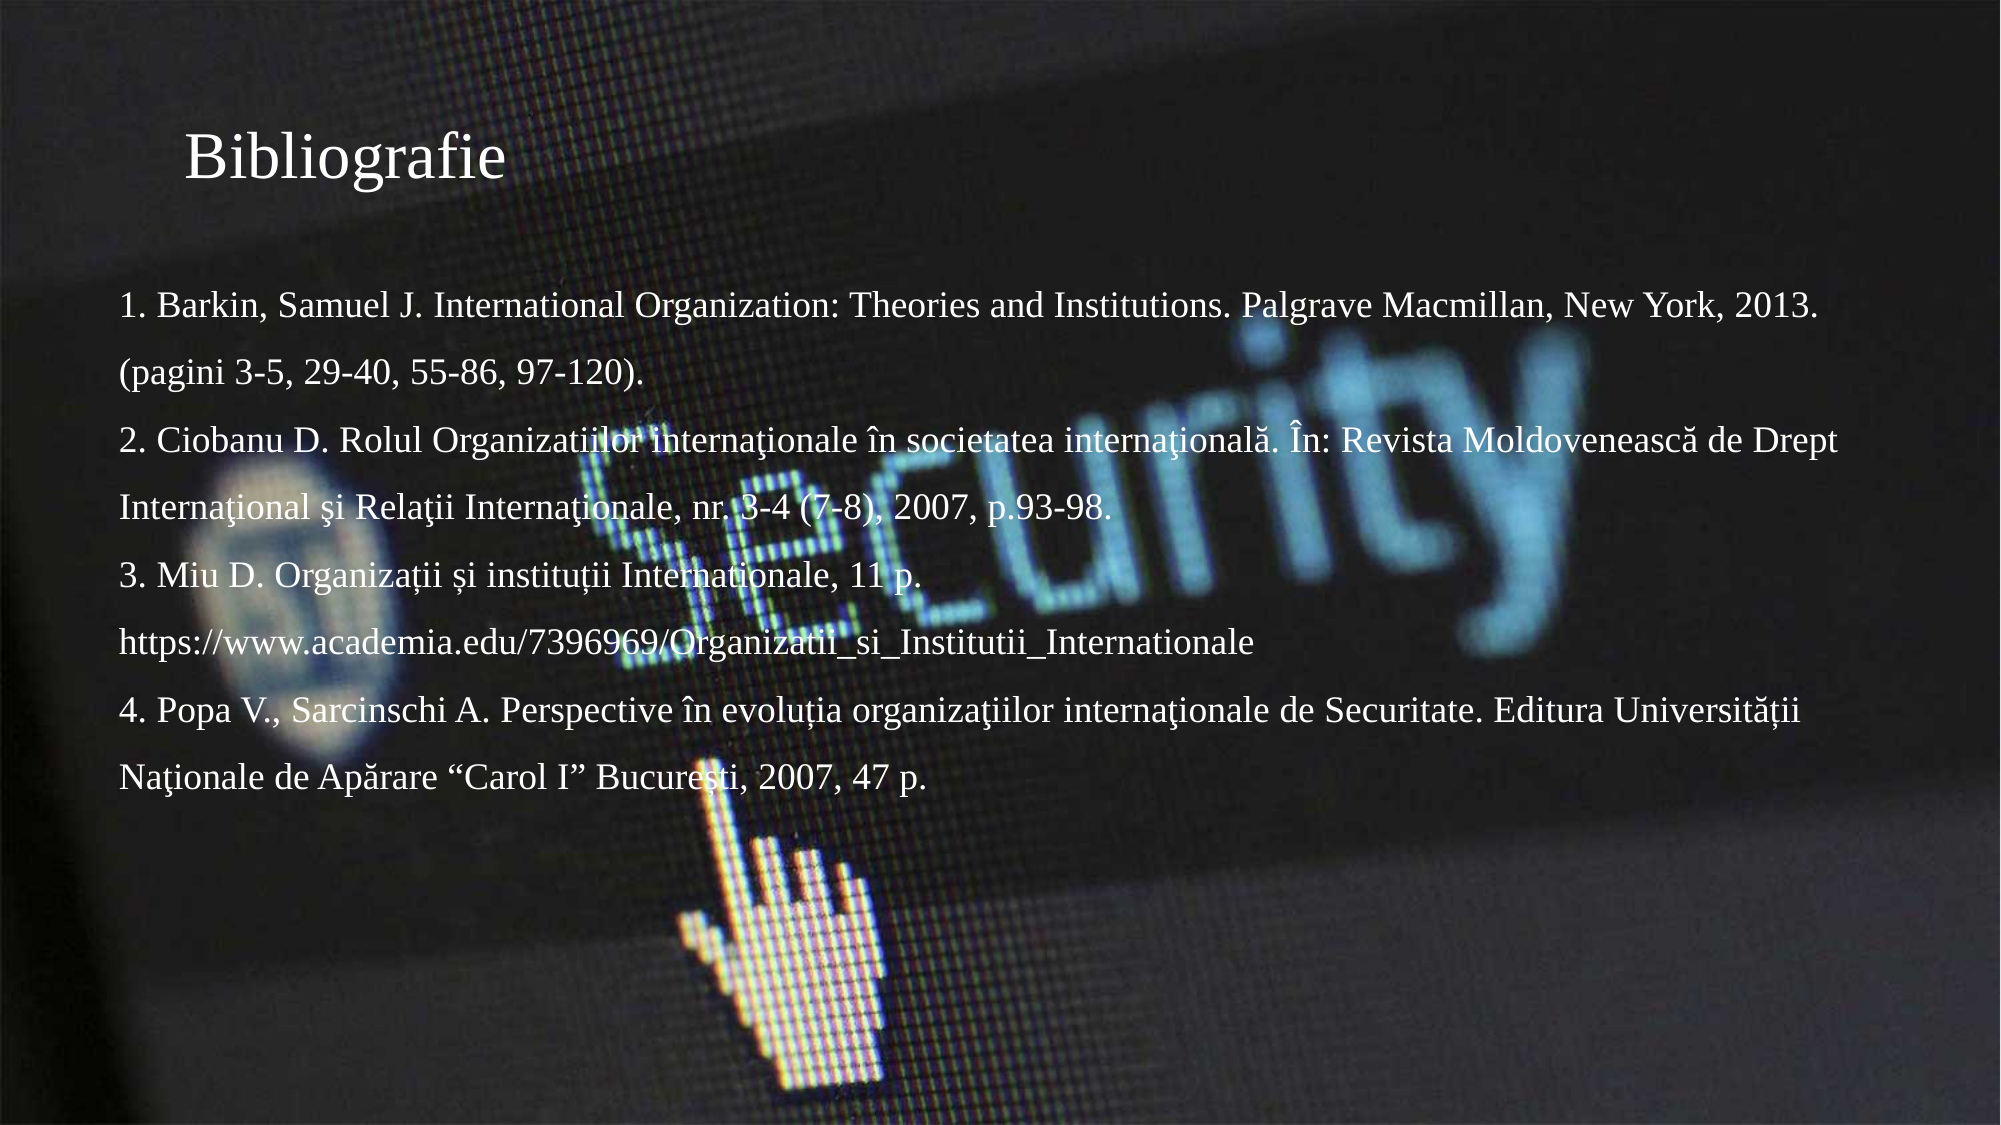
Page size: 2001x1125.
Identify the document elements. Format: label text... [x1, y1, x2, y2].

text_box Bibliografie [169, 104, 523, 200]
picture [0, 0, 2001, 1125]
text_box 1. Barkin, Samuel J. International Organization: Theories and Institutions. Palgrave Macmillan, New York, 2013. (pagini 3-5, 29-40, 55-86, 97-120). 2. Ciobanu D. Rolul Organizatiilor internaţionale în societatea internaţională. În: Revista Moldovenească de Drept Internaţional şi Relaţii Internaţionale, nr. 3-4 (7-8), 2007, p.93-98. 3. Miu D. Organizații și instituții Internationale, 11 p. https://www.academia.edu/7396969/Organizatii_si_Institutii_Internationale 4. Popa V., Sarcinschi A. Perspective în evoluția organizaţiilor internaţionale de Securitate. Editura Universității Naţionale de Apărare “Carol I” București, 2007, 47 p. [104, 249, 1879, 850]
